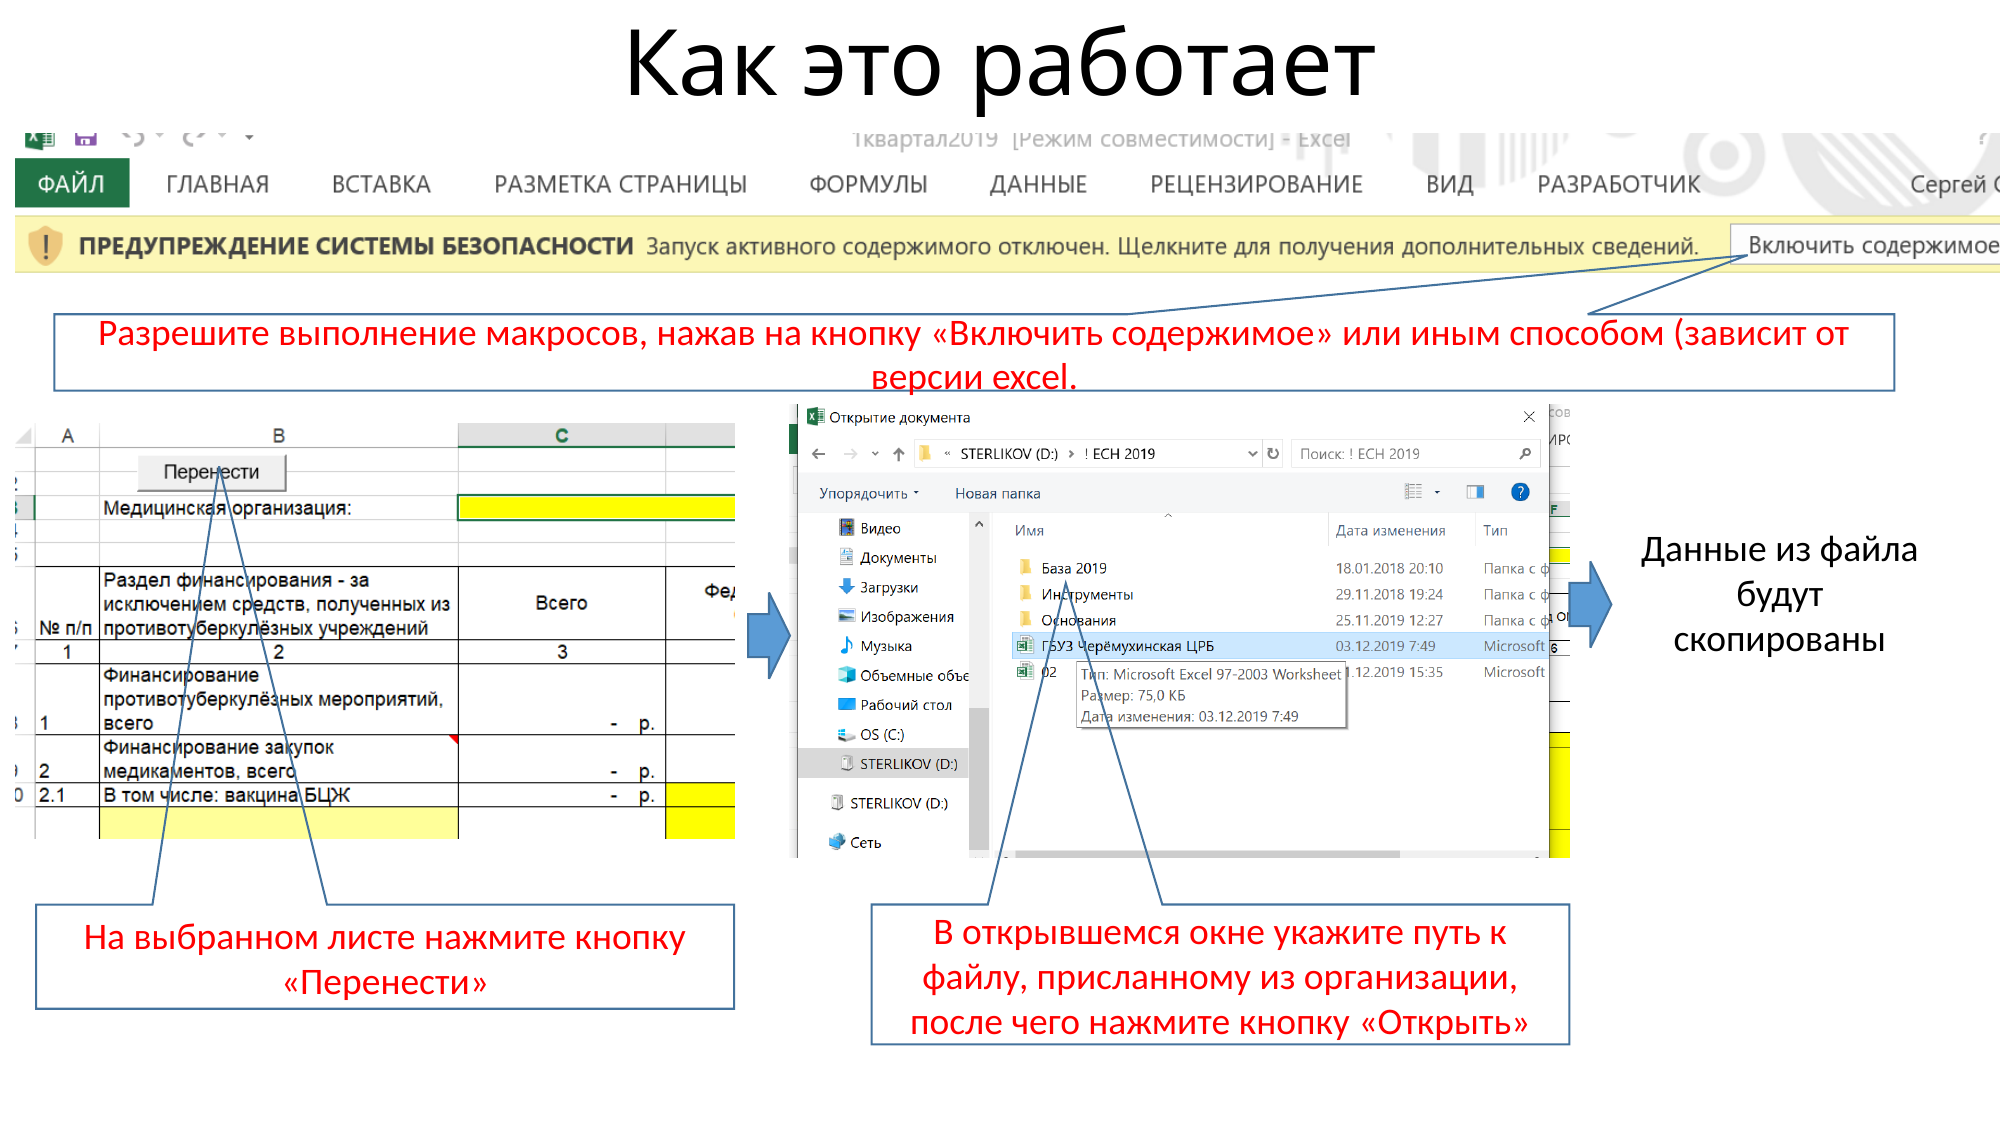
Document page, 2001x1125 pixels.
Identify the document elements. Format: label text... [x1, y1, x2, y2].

text_box [747, 592, 789, 680]
title Как это работает [137, 0, 1863, 132]
text_box Данные из файла будут скопированы [1625, 516, 1935, 667]
picture [789, 404, 1570, 858]
picture [14, 423, 735, 839]
picture [14, 133, 2000, 282]
text_box Разрешите выполнение макросов, нажав на кнопку «Включить содержимое» или иным способом (зависит от версии excel. [53, 282, 1896, 392]
text_box В открывшемся окне укажите путь к файлу, присланному из организации, после чего нажмите кнопку «Открыть» [870, 858, 1571, 1046]
text_box [1570, 560, 1613, 649]
text_box На выбранном листе нажмите кнопку «Перенести» [35, 839, 736, 1010]
